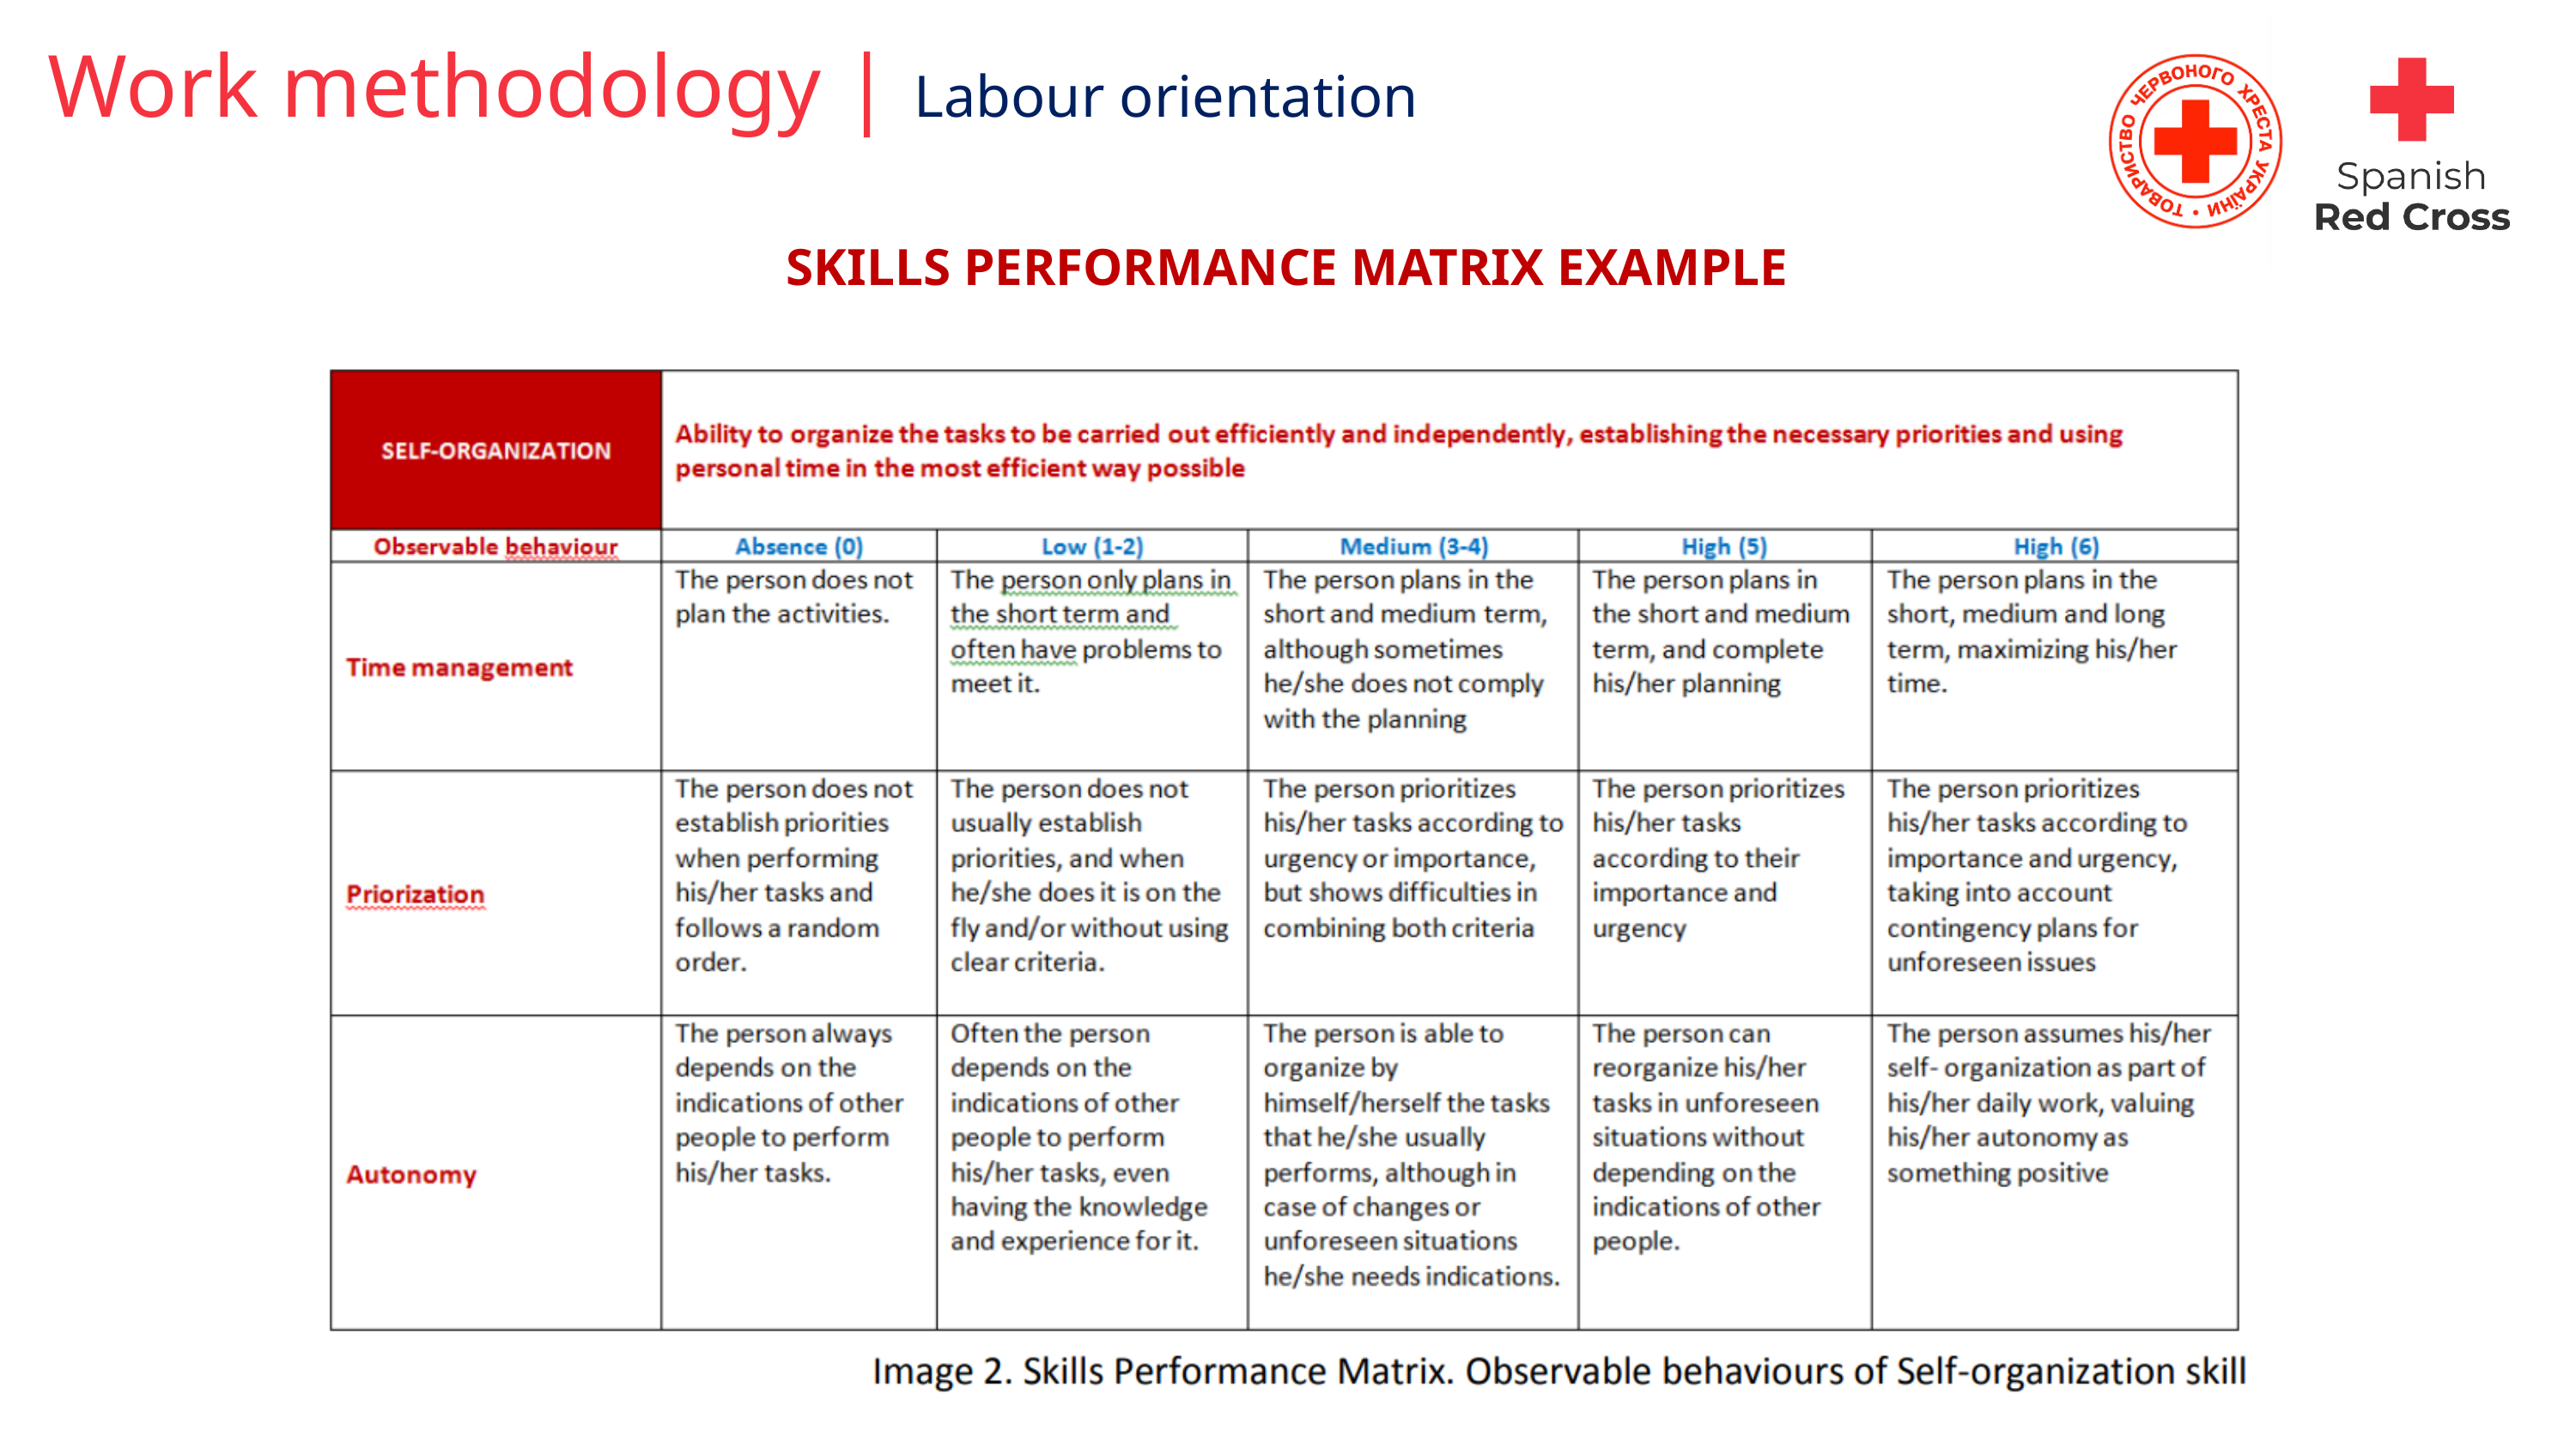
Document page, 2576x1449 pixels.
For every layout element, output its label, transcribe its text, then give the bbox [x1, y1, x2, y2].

text_box SKILLS PERFORMANCE MATRIX EXAMPLE [780, 228, 1796, 302]
picture [2100, 3, 2547, 281]
picture [319, 360, 2257, 1403]
text_box Work methodology | Labour orientation [41, 24, 1893, 141]
